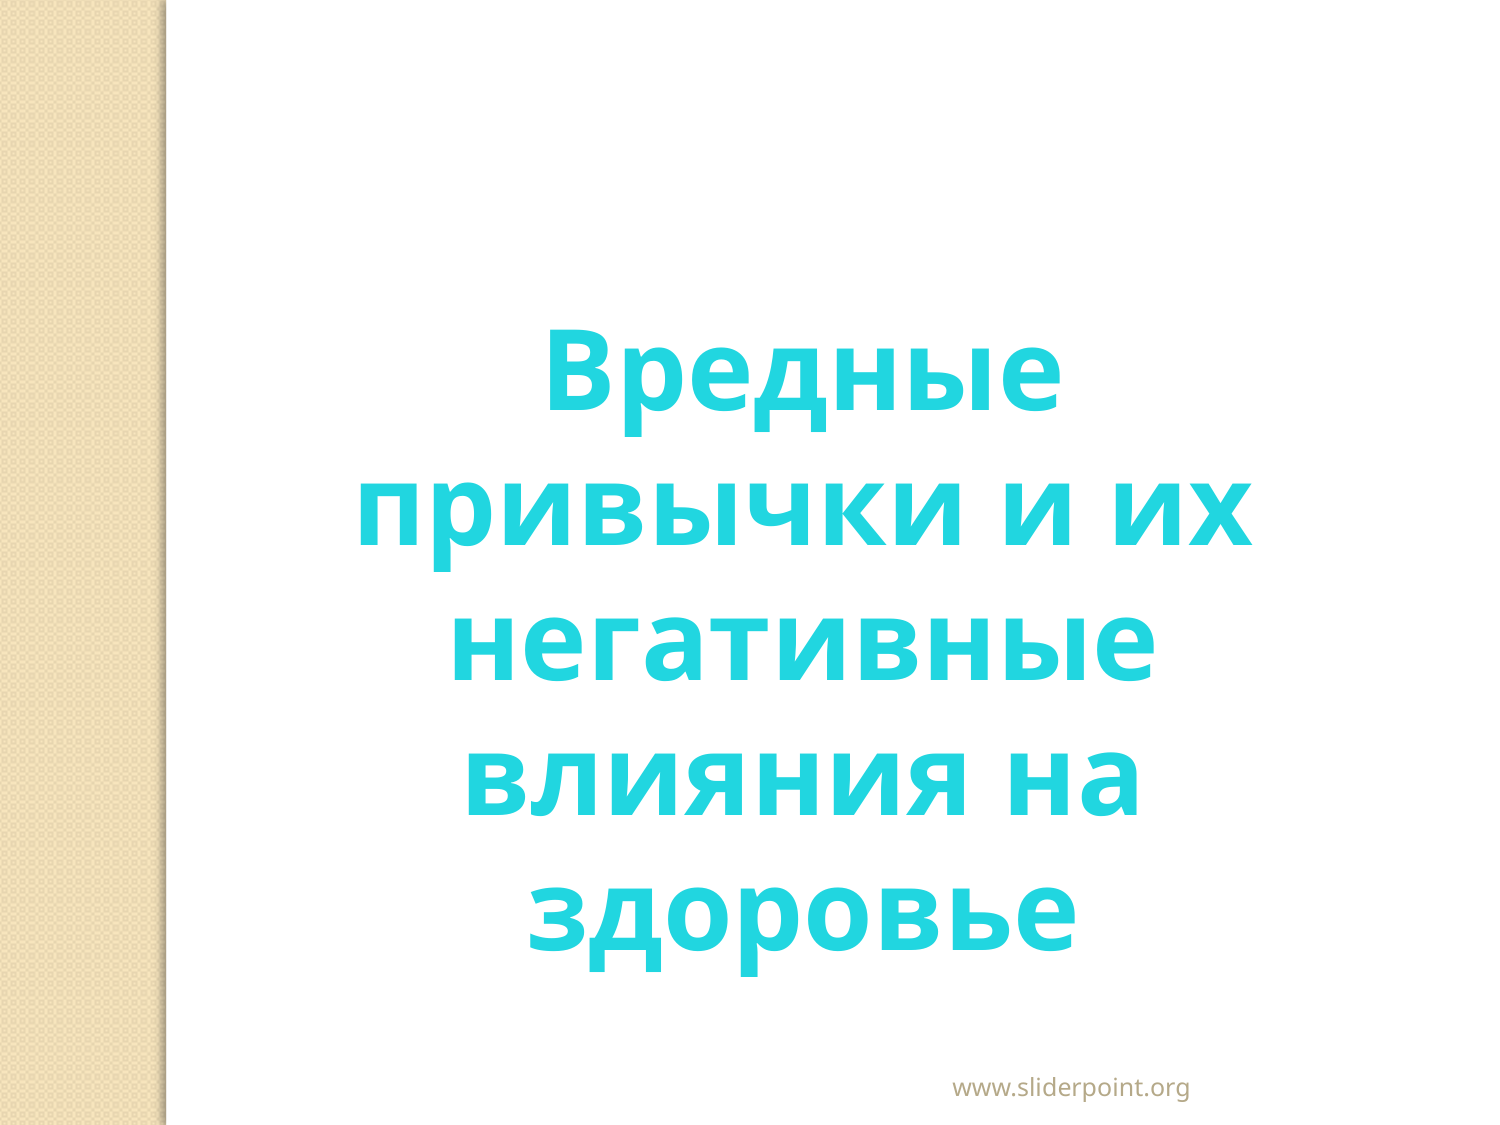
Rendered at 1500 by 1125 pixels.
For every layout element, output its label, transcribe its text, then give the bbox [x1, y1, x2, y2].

footer www.sliderpoint.org [937, 1034, 1413, 1113]
text_box Вредные привычки и их негативные влияния на здоровье [206, 290, 1400, 981]
